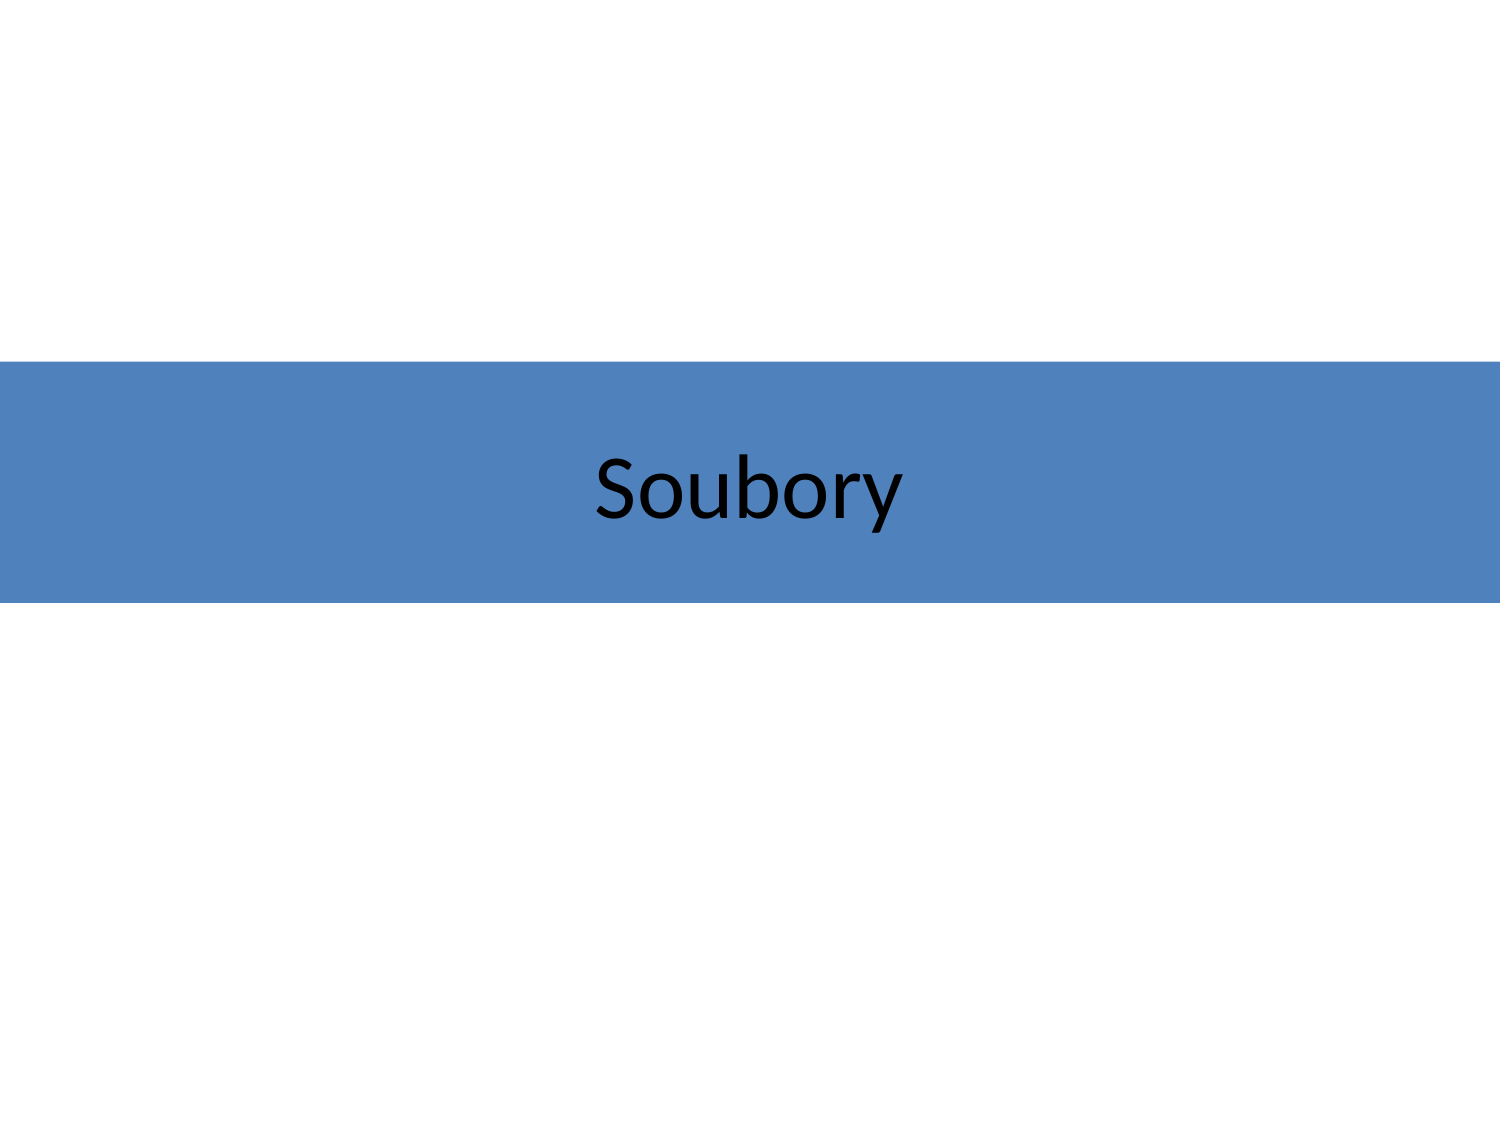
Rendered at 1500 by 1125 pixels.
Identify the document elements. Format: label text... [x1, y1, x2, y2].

title Soubory [0, 361, 1500, 603]
